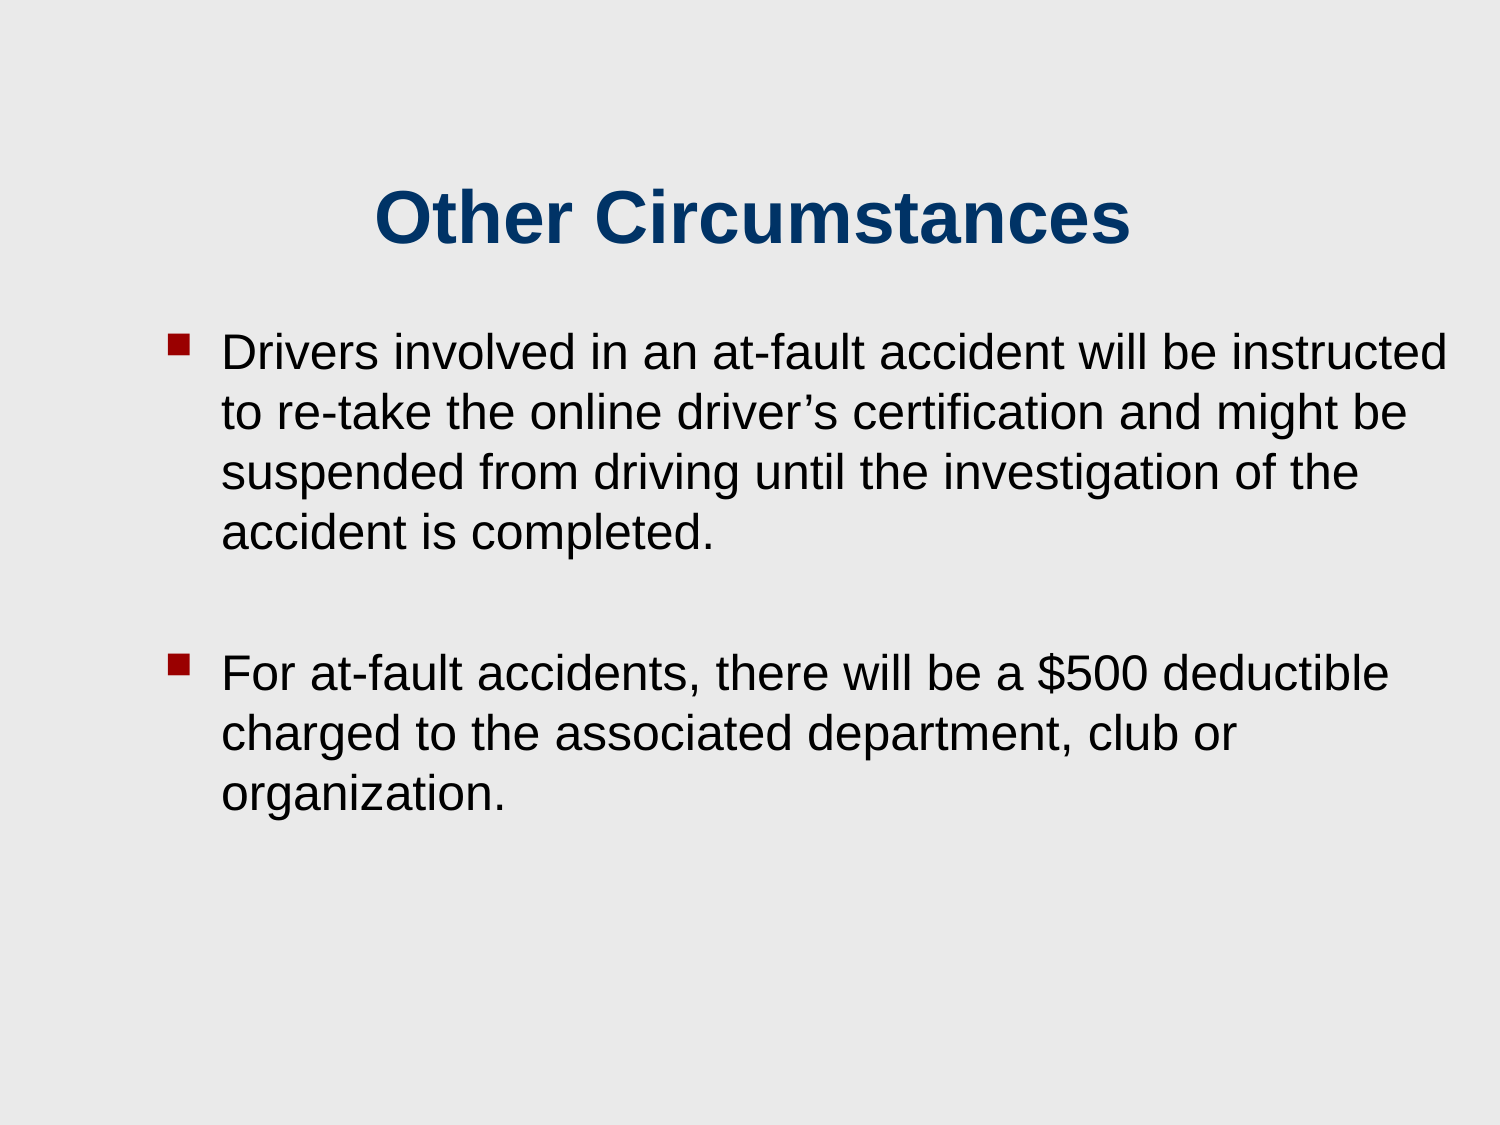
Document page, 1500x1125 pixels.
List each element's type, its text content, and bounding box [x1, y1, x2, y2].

title Other Circumstances [24, 160, 1483, 267]
list Drivers involved in an at-fault accident will be instructed to re-take the online driver’s certification and might be suspended from driving until the investigation of the accident is completed. For at-fault accidents, there will be a $500 deductible charged to the associated department, club or organization. [149, 312, 1481, 1001]
